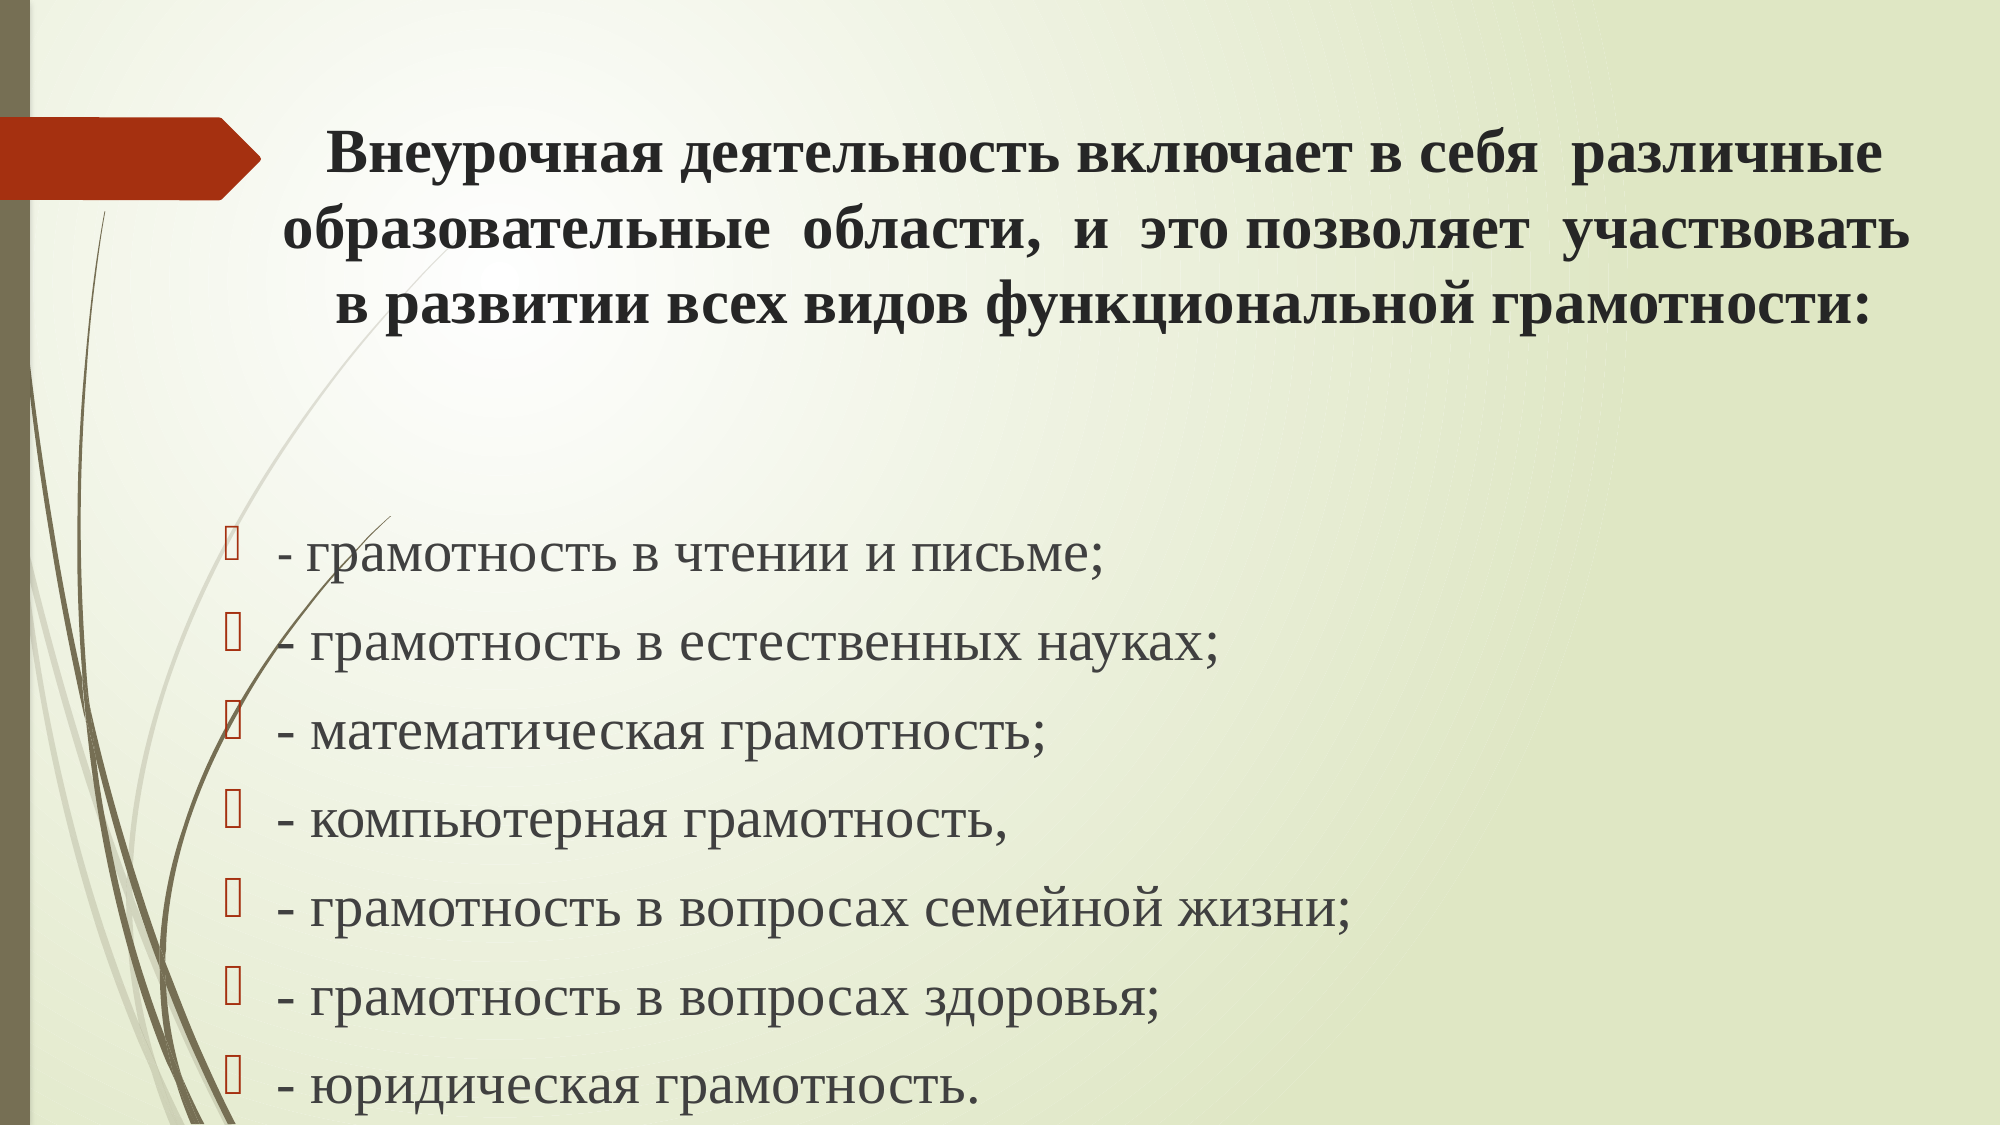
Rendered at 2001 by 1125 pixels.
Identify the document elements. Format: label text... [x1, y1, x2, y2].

title Внеурочная деятельность включает в себя различные образовательные области, и это позволяет участвовать в развитии всех видов функциональной грамотности: [266, 102, 1945, 428]
list - грамотность в чтении и письме; - грамотность в естественных науках; - математическая грамотность; - компьютерная грамотность, - грамотность в вопросах семейной жизни; - грамотность в вопросах здоровья; - юридическая грамотность. [208, 505, 1888, 1125]
